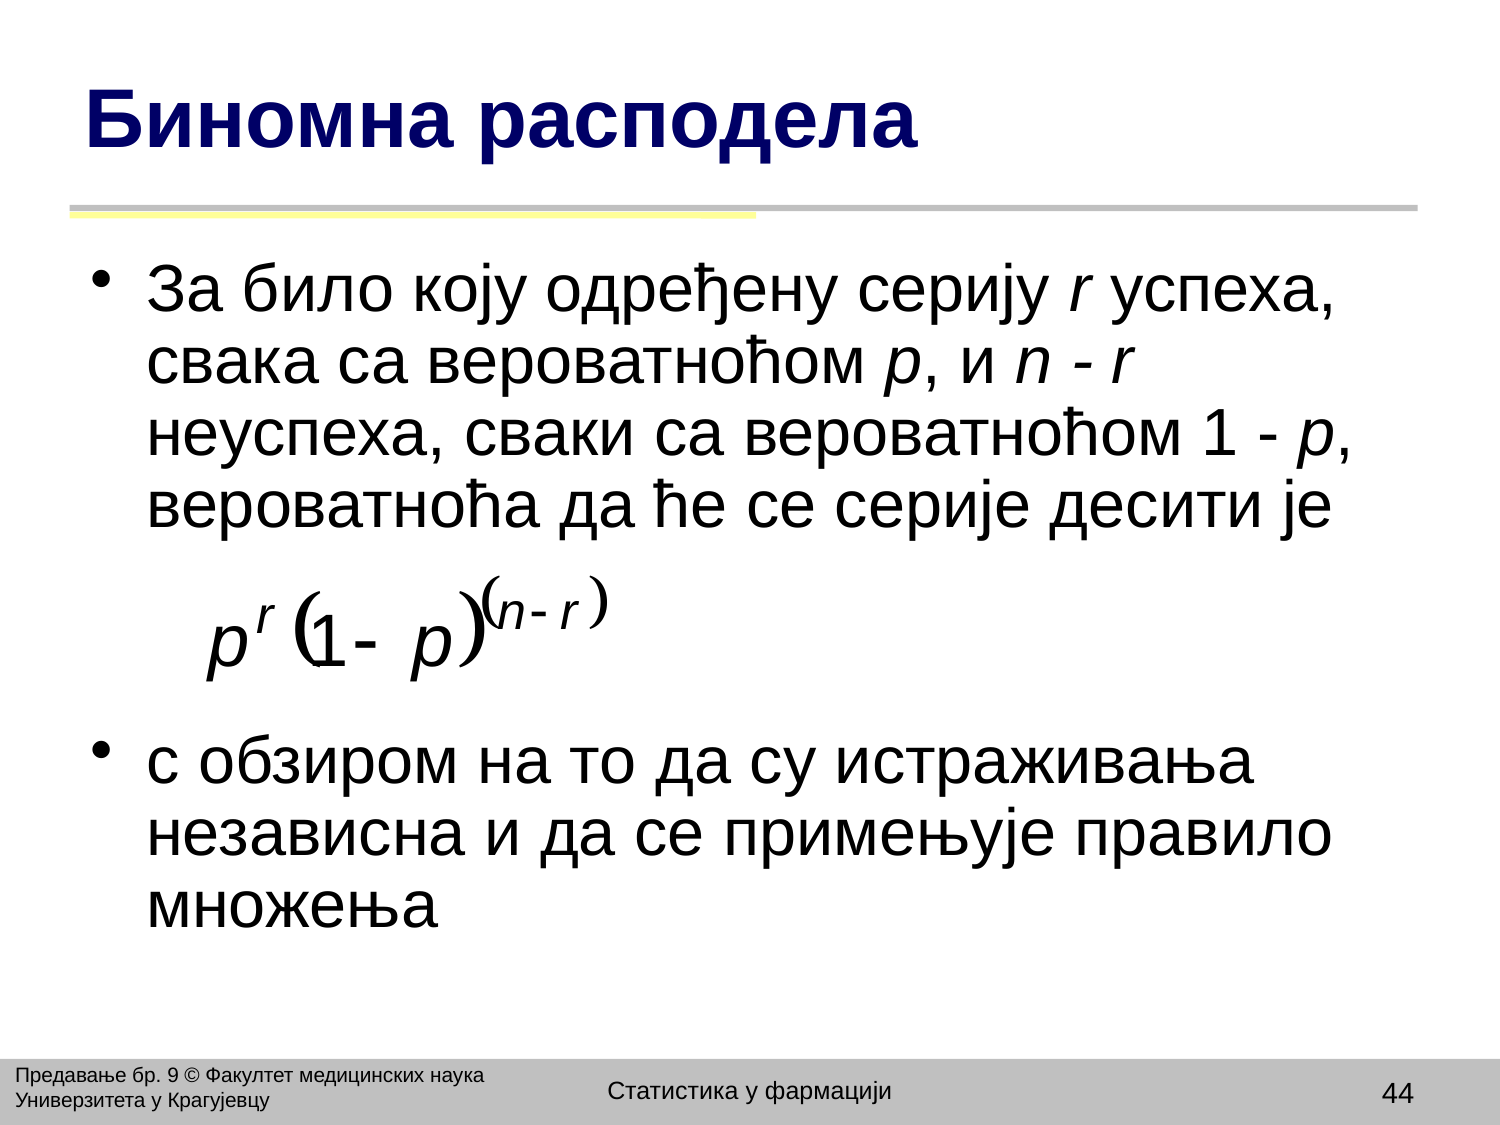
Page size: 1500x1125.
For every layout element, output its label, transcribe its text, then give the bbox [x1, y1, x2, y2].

slide_number Предавање бр. 9 © Факултет медицинских наука Универзитета у Крагујевцу [0, 1053, 609, 1108]
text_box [192, 570, 617, 705]
footer Статистика у фармацији [512, 1066, 988, 1125]
list За било коју одређену серију r успеха, свака са вероватноћом p, и n - r неуспеха, сваки са вероватноћом 1 - p, вероватноћа да ће се серије десити је с обзиром на то да су истраживања независна и да се примењује правило множења [74, 246, 1426, 1023]
slide_number 44 [1079, 1066, 1430, 1125]
title Биномна расподела [69, 19, 1426, 208]
